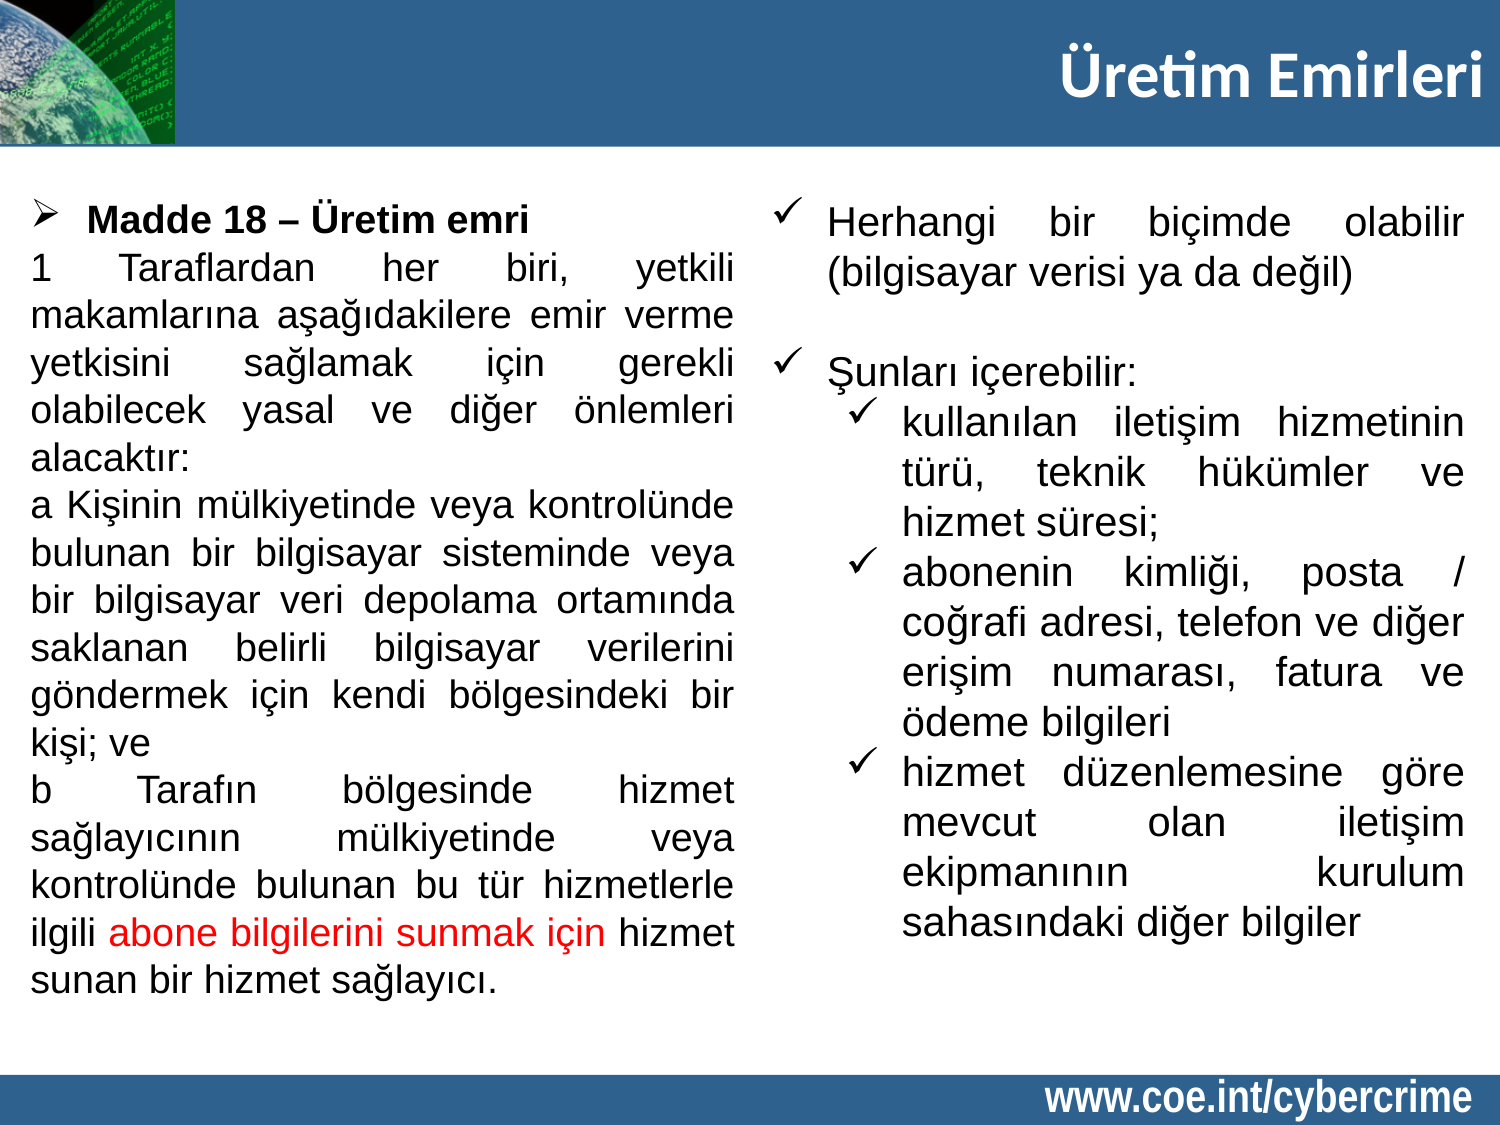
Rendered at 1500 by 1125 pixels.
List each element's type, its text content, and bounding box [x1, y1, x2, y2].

text_box Üretim Emirleri [177, 0, 1500, 149]
text_box Herhangi bir biçimde olabilir (bilgisayar verisi ya da değil) Şunları içerebilir: kullanılan iletişim hizmetinin türü, teknik hükümler ve hizmet süresi; abonenin kimliği, posta / coğrafi adresi, telefon ve diğer erişim numarası, fatura ve ödeme bilgileri hizmet düzenlemesine göre mevcut olan iletişim ekipmanının kurulum sahasındaki diğer bilgiler [755, 186, 1480, 1002]
picture [0, 0, 175, 144]
text_box www.coe.int/cybercrime [1030, 1059, 1500, 1125]
text_box Madde 18 – Üretim emri 1 Taraflardan her biri, yetkili makamlarına aşağıdakilere emir verme yetkisini sağlamak için gerekli olabilecek yasal ve diğer önlemleri alacaktır: a Kişinin mülkiyetinde veya kontrolünde bulunan bir bilgisayar sisteminde veya bir bilgisayar veri depolama ortamında saklanan belirli bilgisayar verilerini göndermek için kendi bölgesindeki bir kişi; ve b Tarafın bölgesinde hizmet sağlayıcının mülkiyetinde veya kontrolünde bulunan bu tür hizmetlerle ilgili abone bilgilerini sunmak için hizmet sunan bir hizmet sağlayıcı. [15, 186, 750, 1009]
text_box [0, 1073, 1030, 1125]
